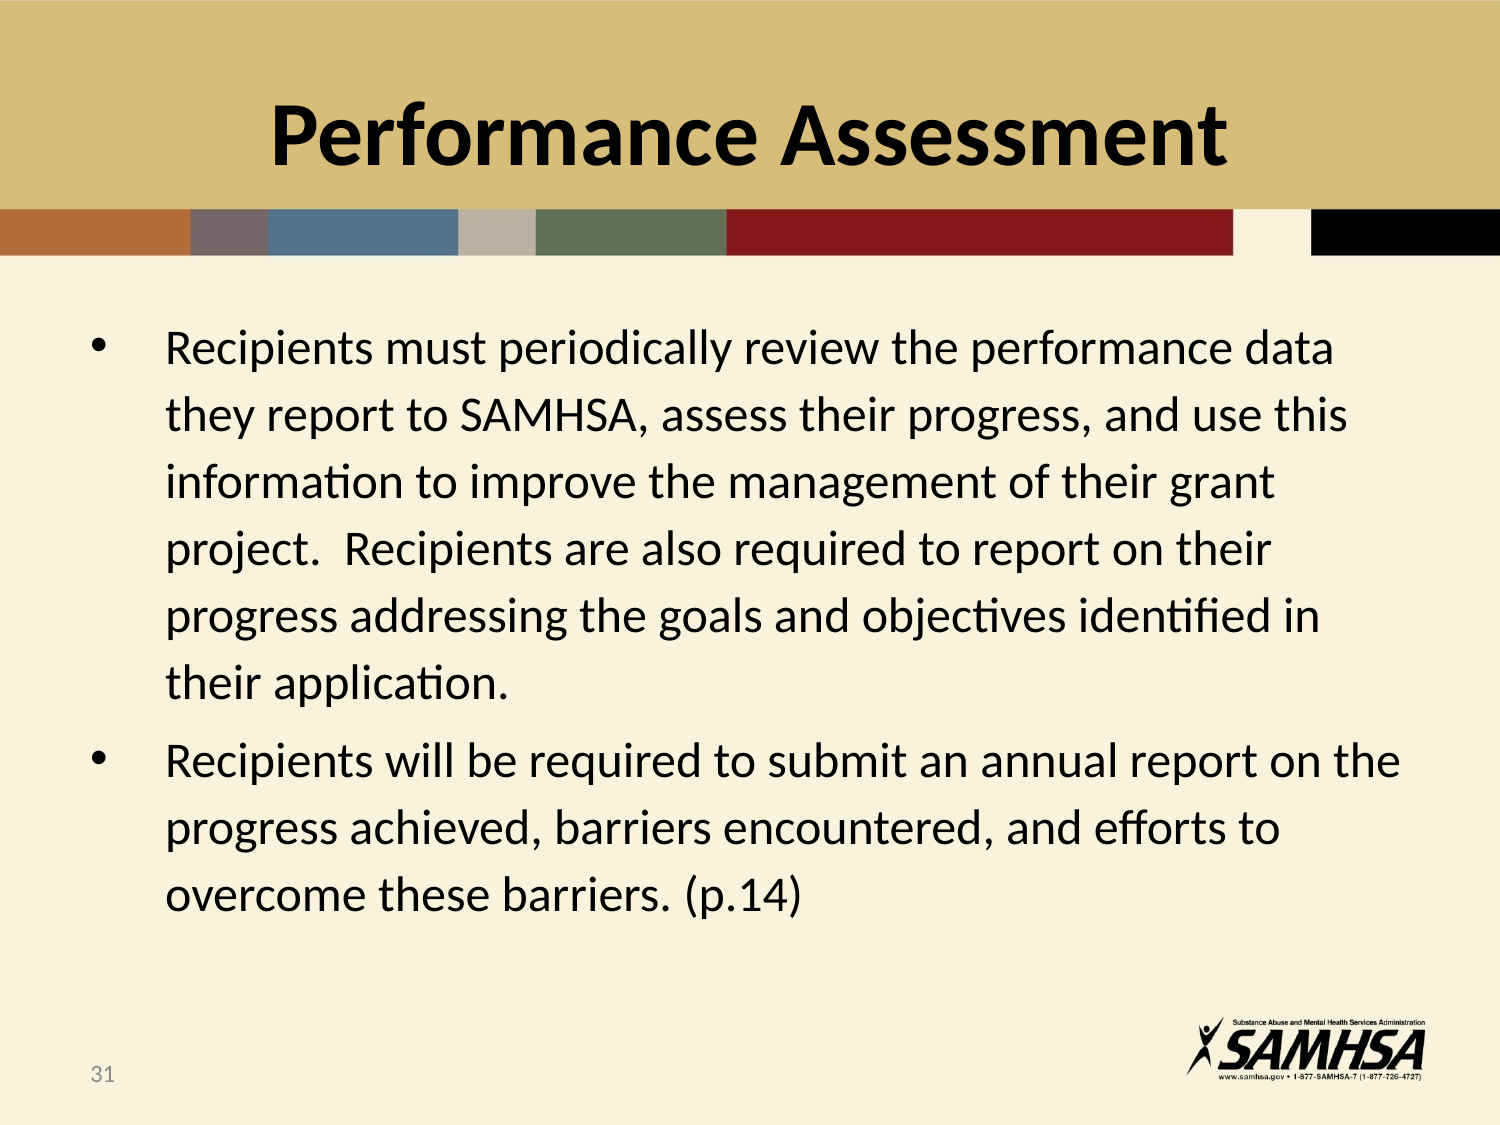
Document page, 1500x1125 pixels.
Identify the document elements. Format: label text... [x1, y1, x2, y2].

title Performance Assessment [74, 44, 1426, 213]
picture [0, 0, 1500, 1125]
list Recipients must periodically review the performance data they report to SAMHSA, assess their progress, and use this information to improve the management of their grant project. Recipients are also required to report on their progress addressing the goals and objectives identified in their application. Recipients will be required to submit an annual report on the progress achieved, barriers encountered, and efforts to overcome these barriers. (p.14) [74, 299, 1426, 1006]
slide_number 31 [75, 1042, 425, 1103]
